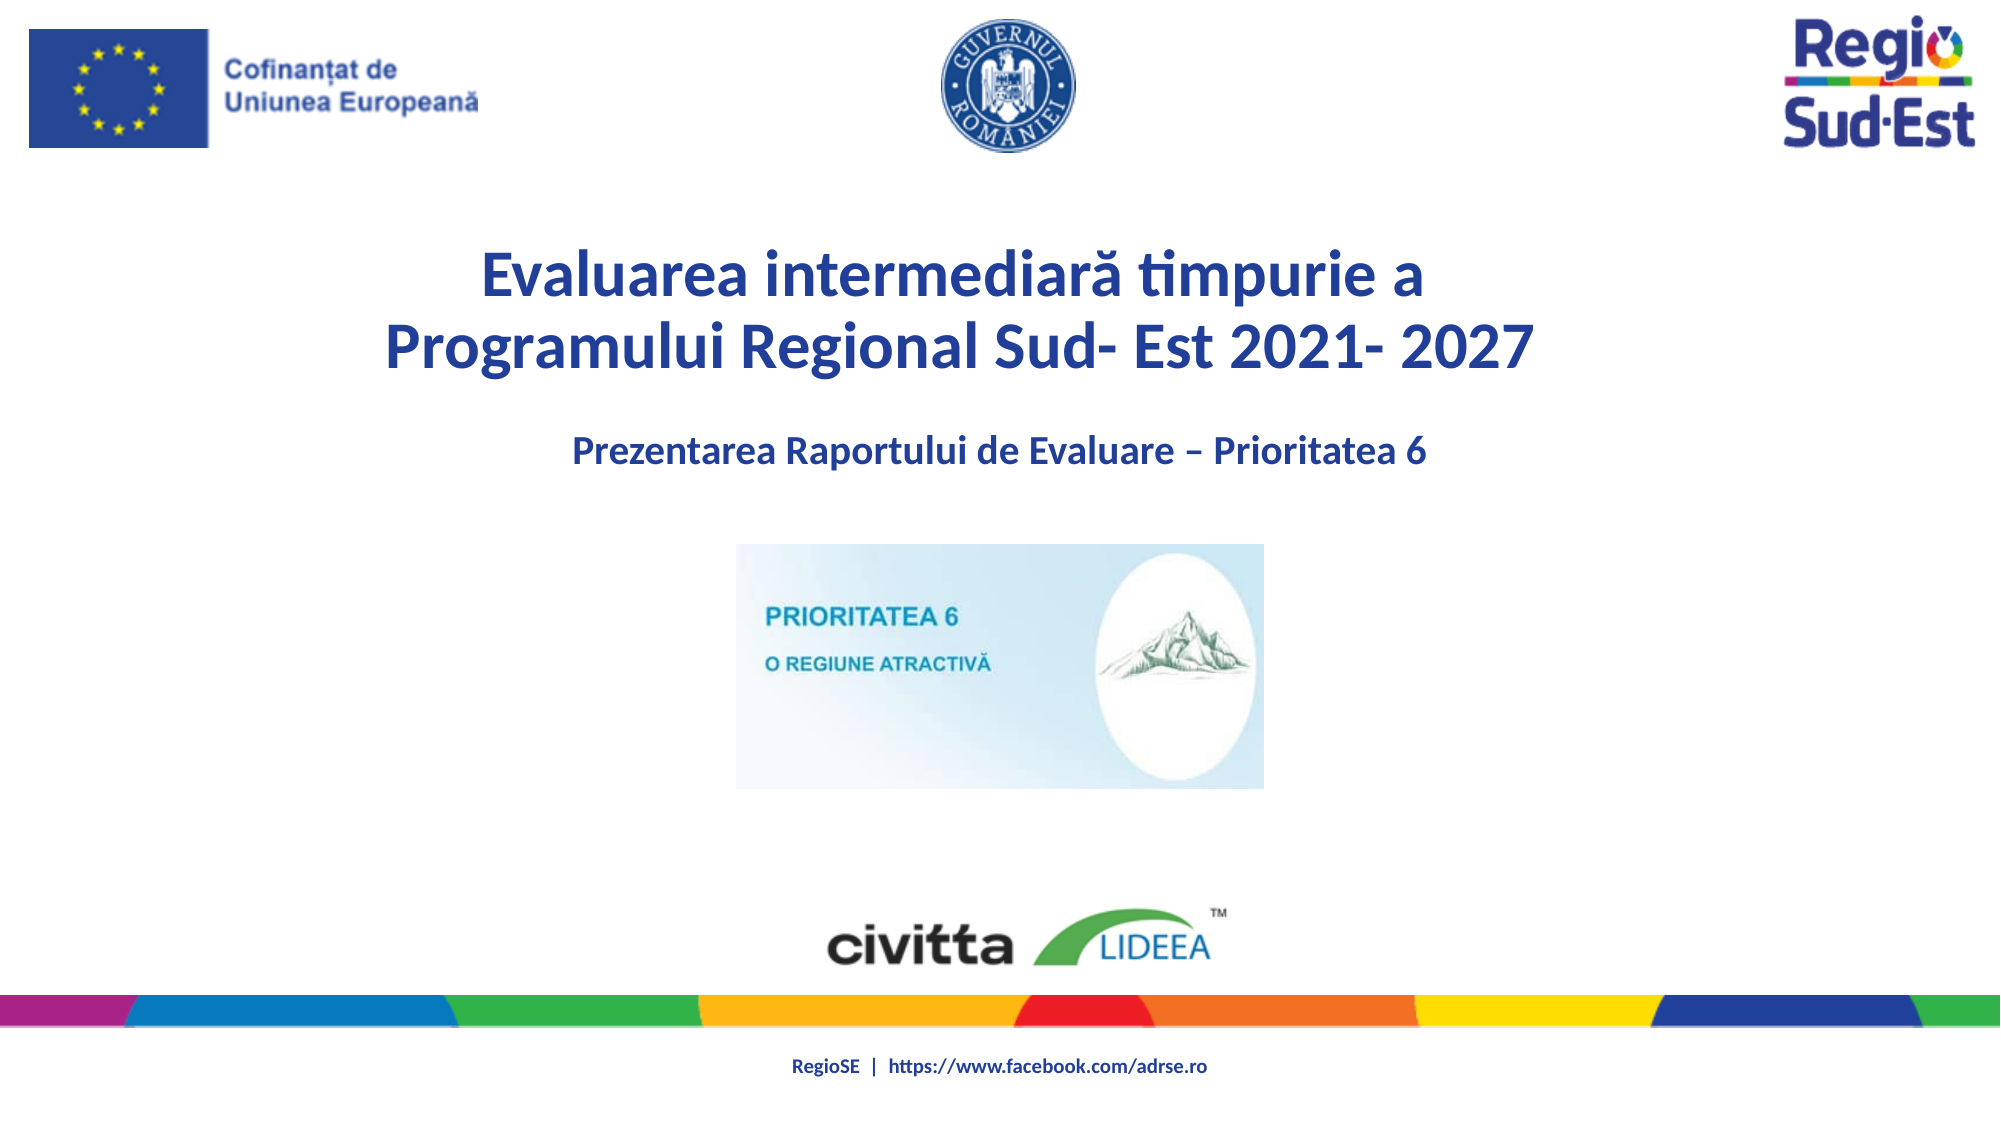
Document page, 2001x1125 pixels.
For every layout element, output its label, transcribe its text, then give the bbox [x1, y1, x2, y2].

subtitle Prezentarea Raportului de Evaluare – Prioritatea 6 [249, 421, 1750, 482]
picture [28, 28, 478, 148]
text_box RegioSE | https://www.facebook.com/adrse.ro [776, 1029, 1223, 1085]
picture [1759, 0, 2000, 220]
picture [821, 895, 1234, 982]
picture [736, 543, 1264, 789]
title Evaluarea intermediară timpurie a Programului Regional Sud- Est 2021- 2027 [211, 240, 1711, 390]
picture [941, 19, 1076, 153]
picture [0, 995, 2000, 1029]
